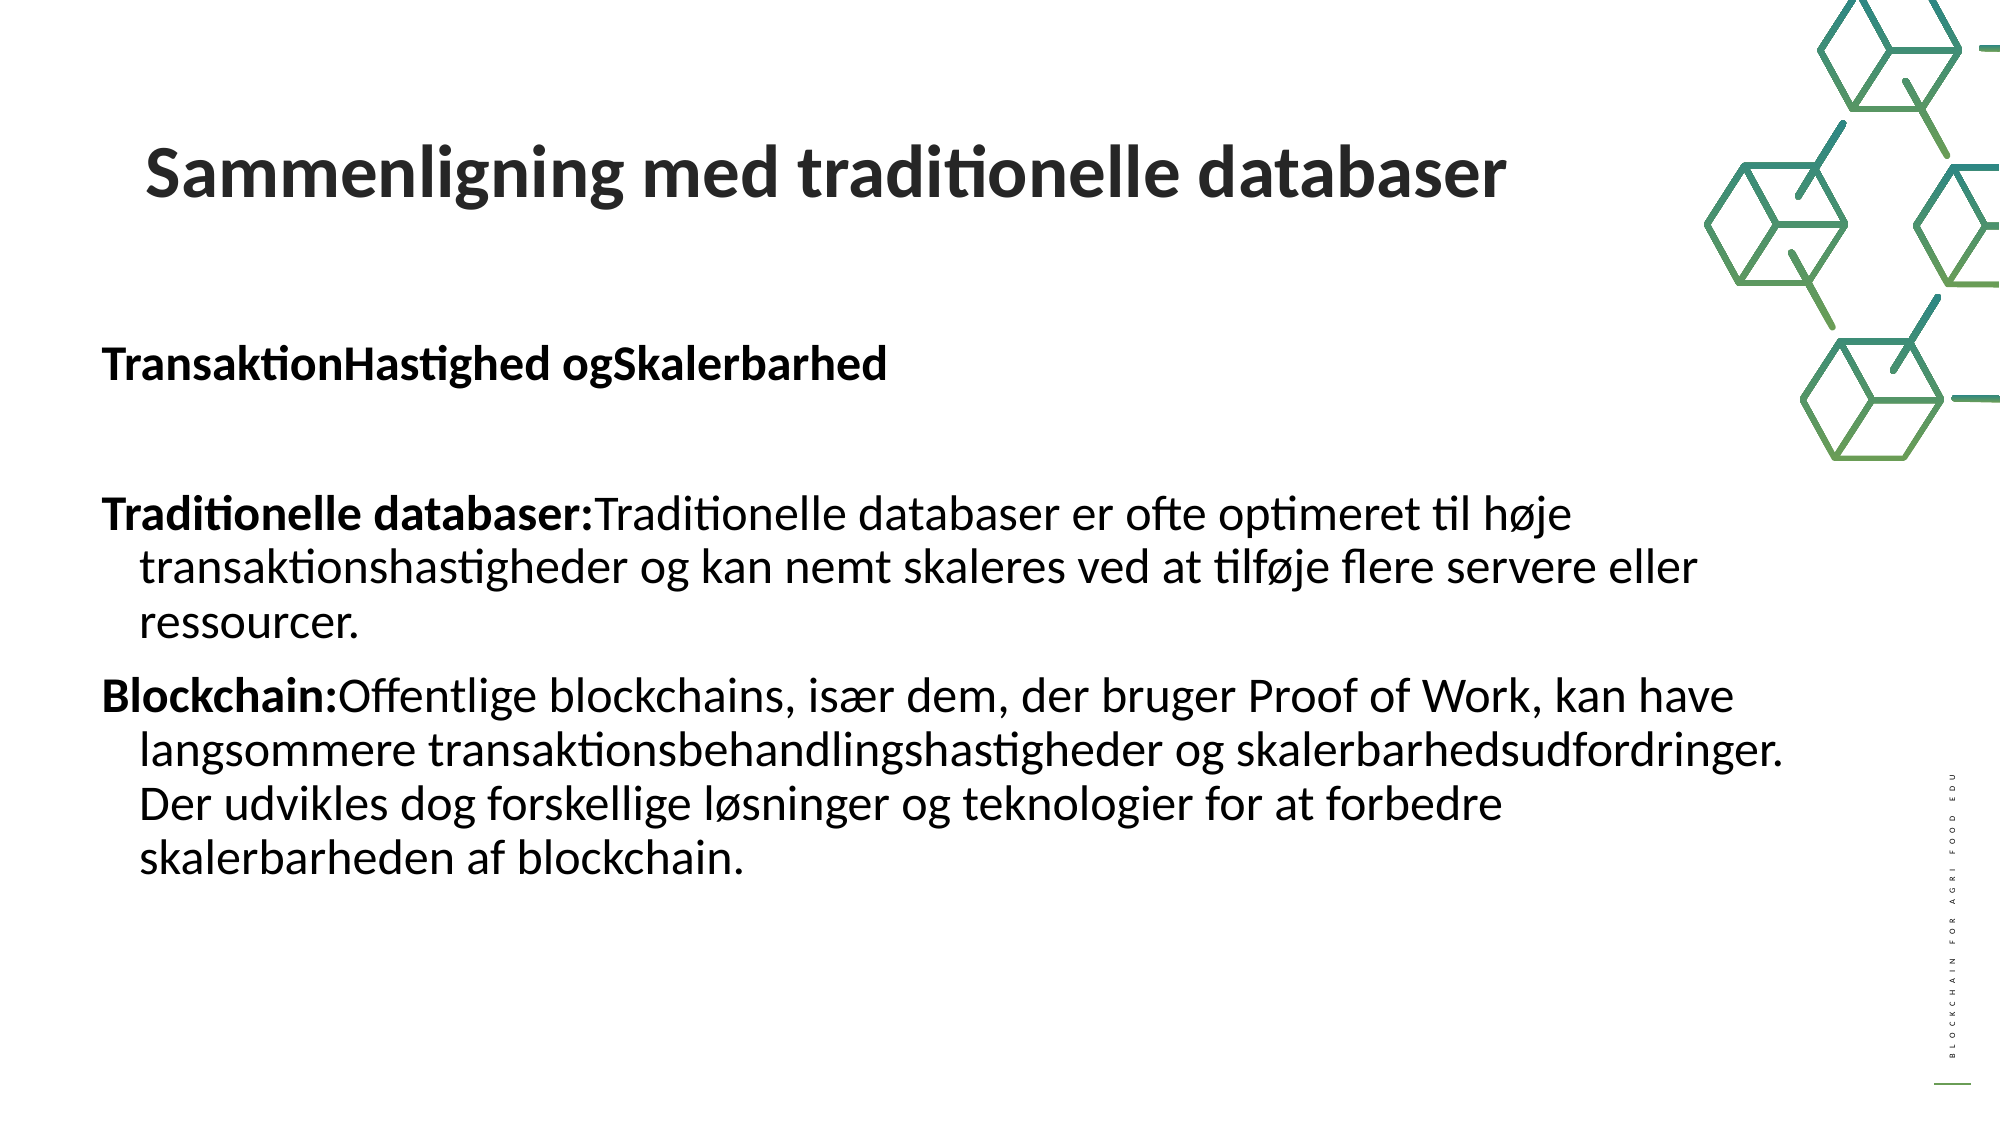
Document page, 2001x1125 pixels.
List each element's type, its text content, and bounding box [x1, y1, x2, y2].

list Sammenligning med traditionelle databaser [130, 124, 1704, 337]
list TransaktionHastighed ogSkalerbarhed Traditionelle databaser:Traditionelle databaser er ofte optimeret til høje transaktionshastigheder og kan nemt skaleres ved at tilføje flere servere eller ressourcer. Blockchain:Offentlige blockchains, især dem, der bruger Proof of Work, kan have langsommere transaktionsbehandlingshastigheder og skalerbarhedsudfordringer. Der udvikles dog forskellige løsninger og teknologier for at forbedre skalerbarheden af ​​blockchain. [86, 329, 1825, 1100]
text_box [1704, 0, 2000, 461]
